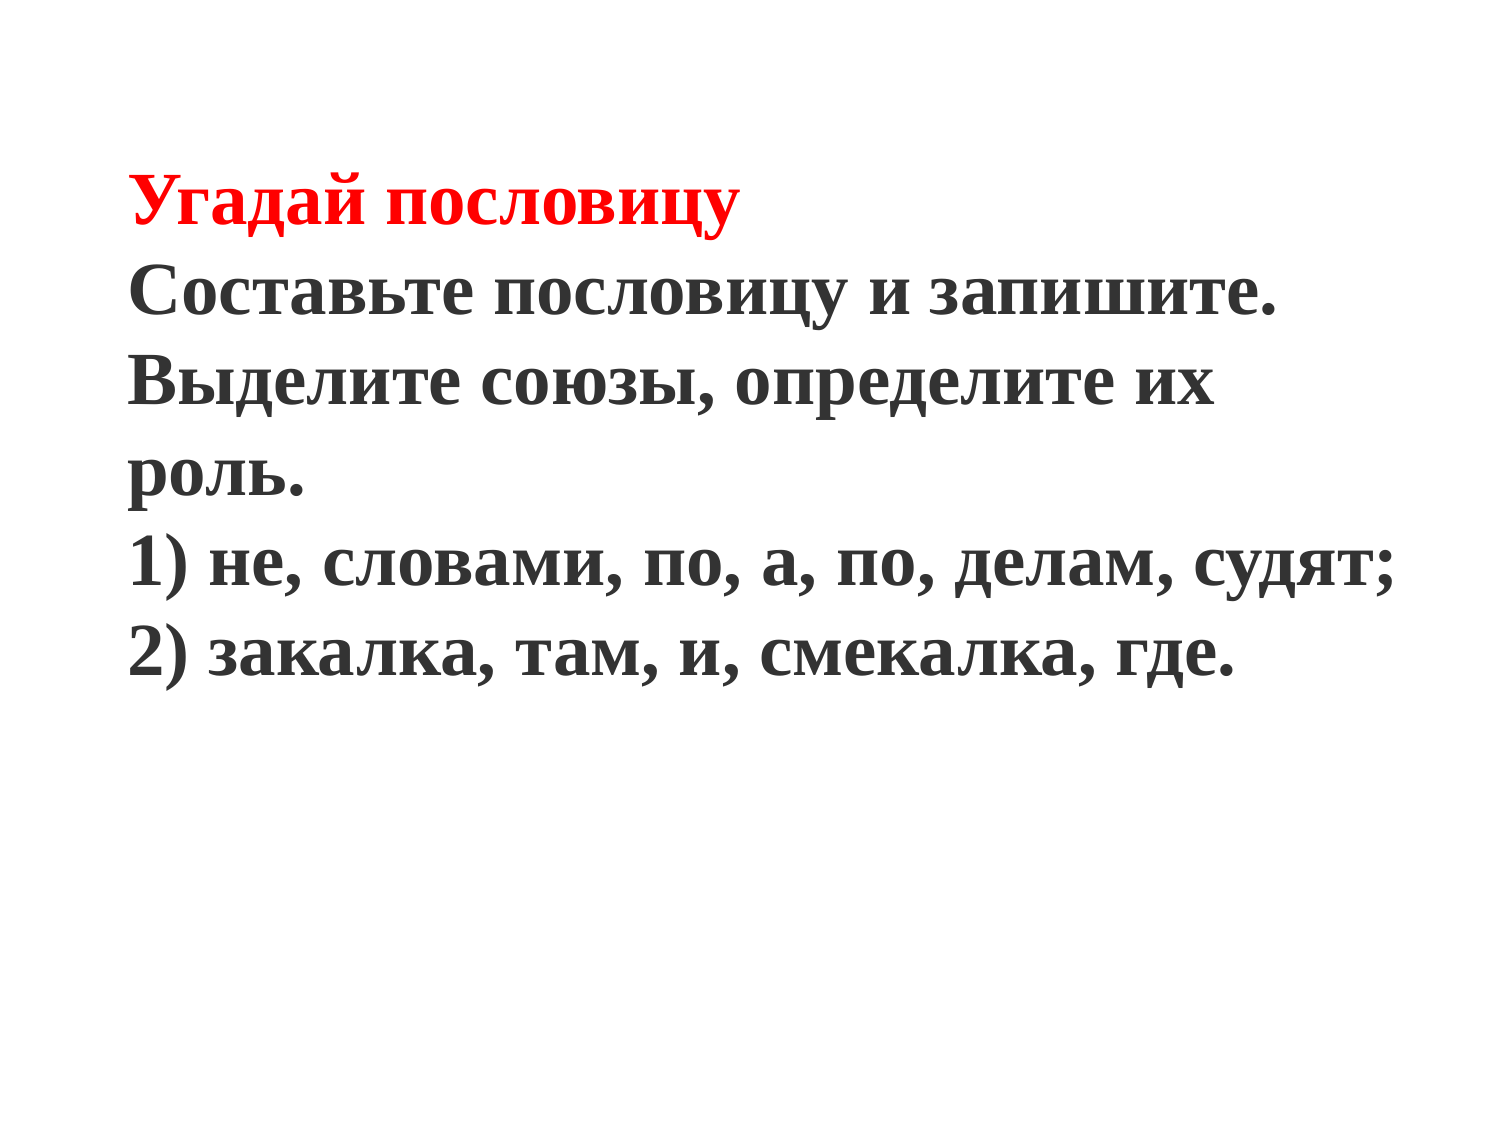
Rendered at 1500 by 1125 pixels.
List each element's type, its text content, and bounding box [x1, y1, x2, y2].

text_box Угадай пословицу Составьте пословицу и запишите. Выделите союзы, определите их роль. 1) не, словами, по, а, по, делам, судят; 2) закалка, там, и, смекалка, где. [112, 142, 1425, 858]
